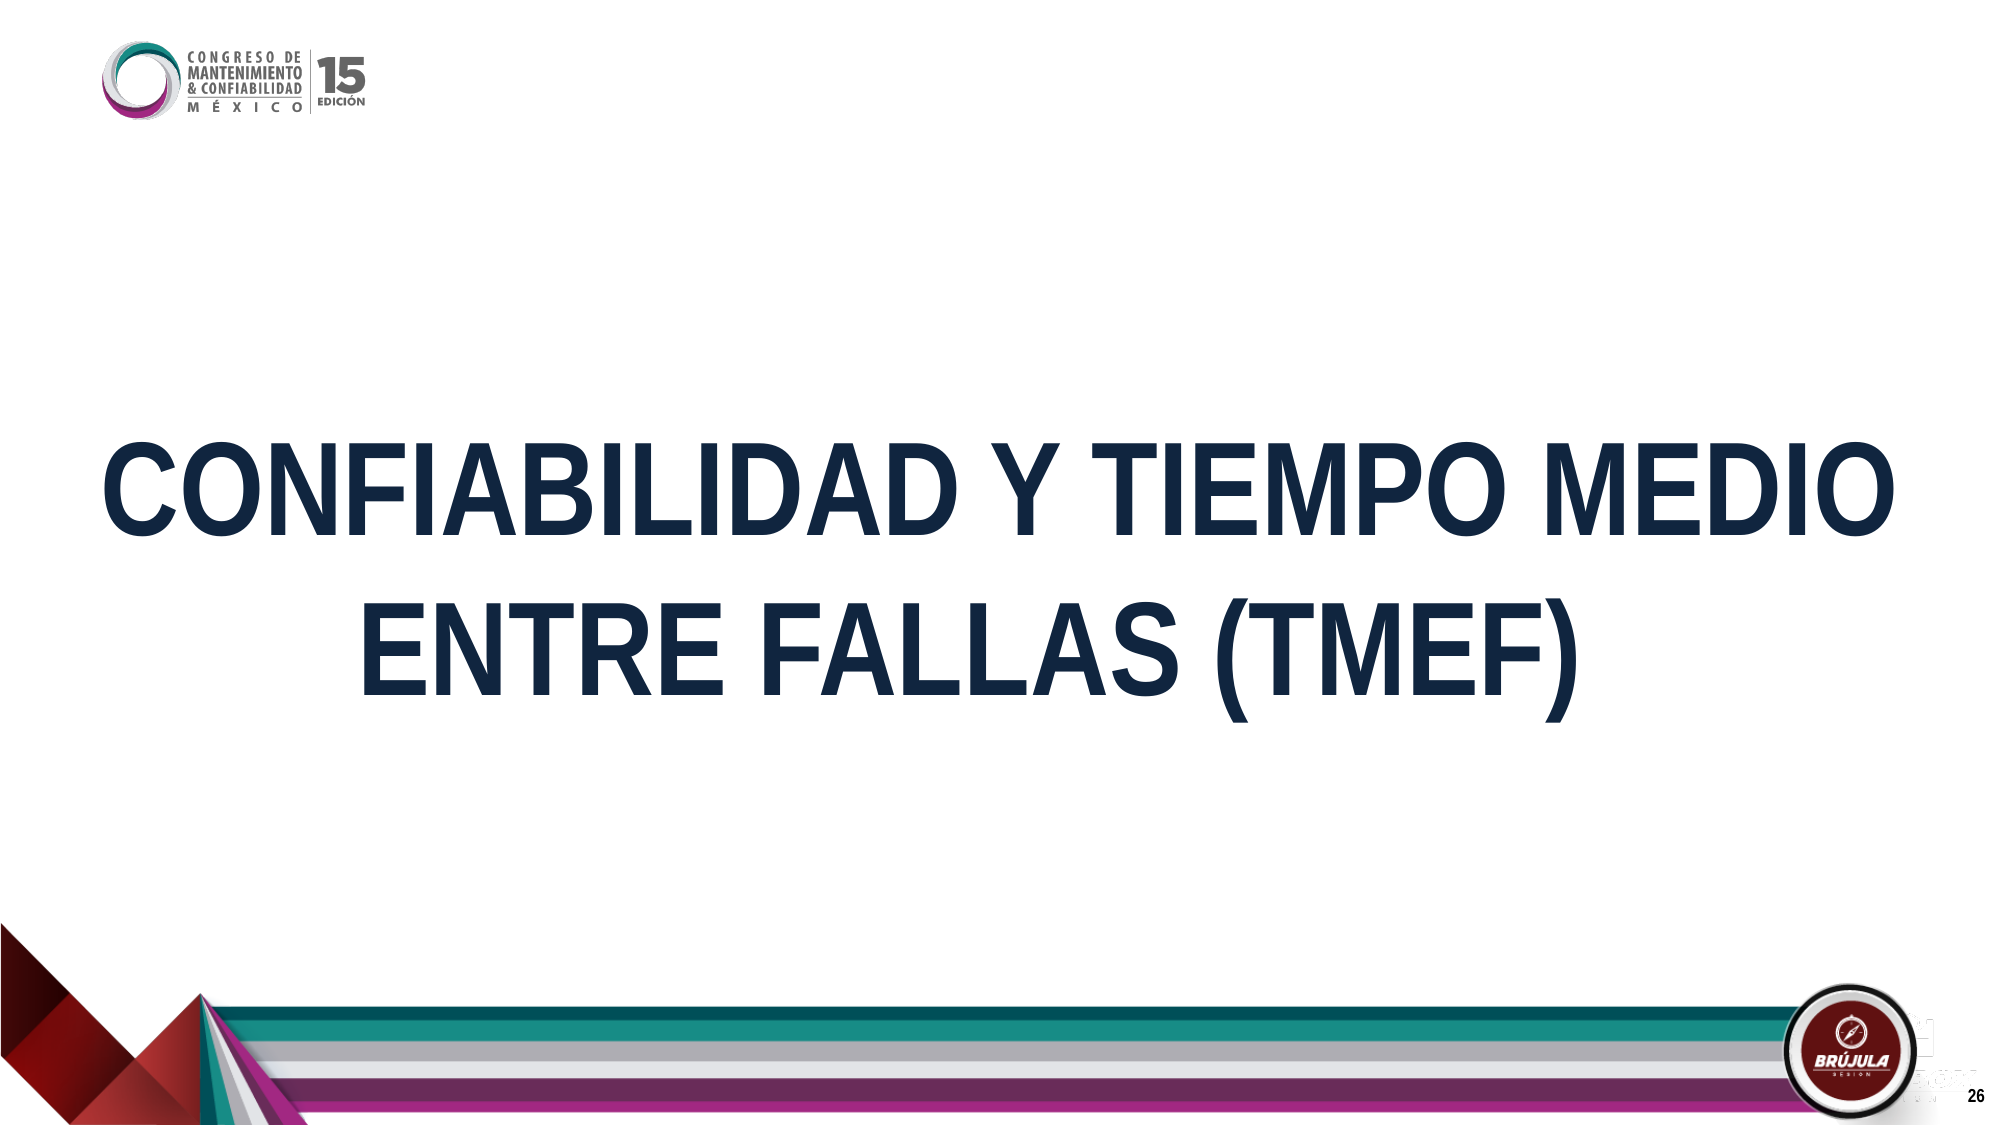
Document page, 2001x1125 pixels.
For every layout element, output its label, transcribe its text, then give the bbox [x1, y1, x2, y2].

text_box CONFIABILIDAD Y TIEMPO MEDIO ENTRE FALLAS (TMEF) [54, 326, 1945, 799]
slide_number 26 [1550, 1065, 2000, 1125]
picture [101, 41, 366, 120]
picture [0, 923, 1977, 1125]
